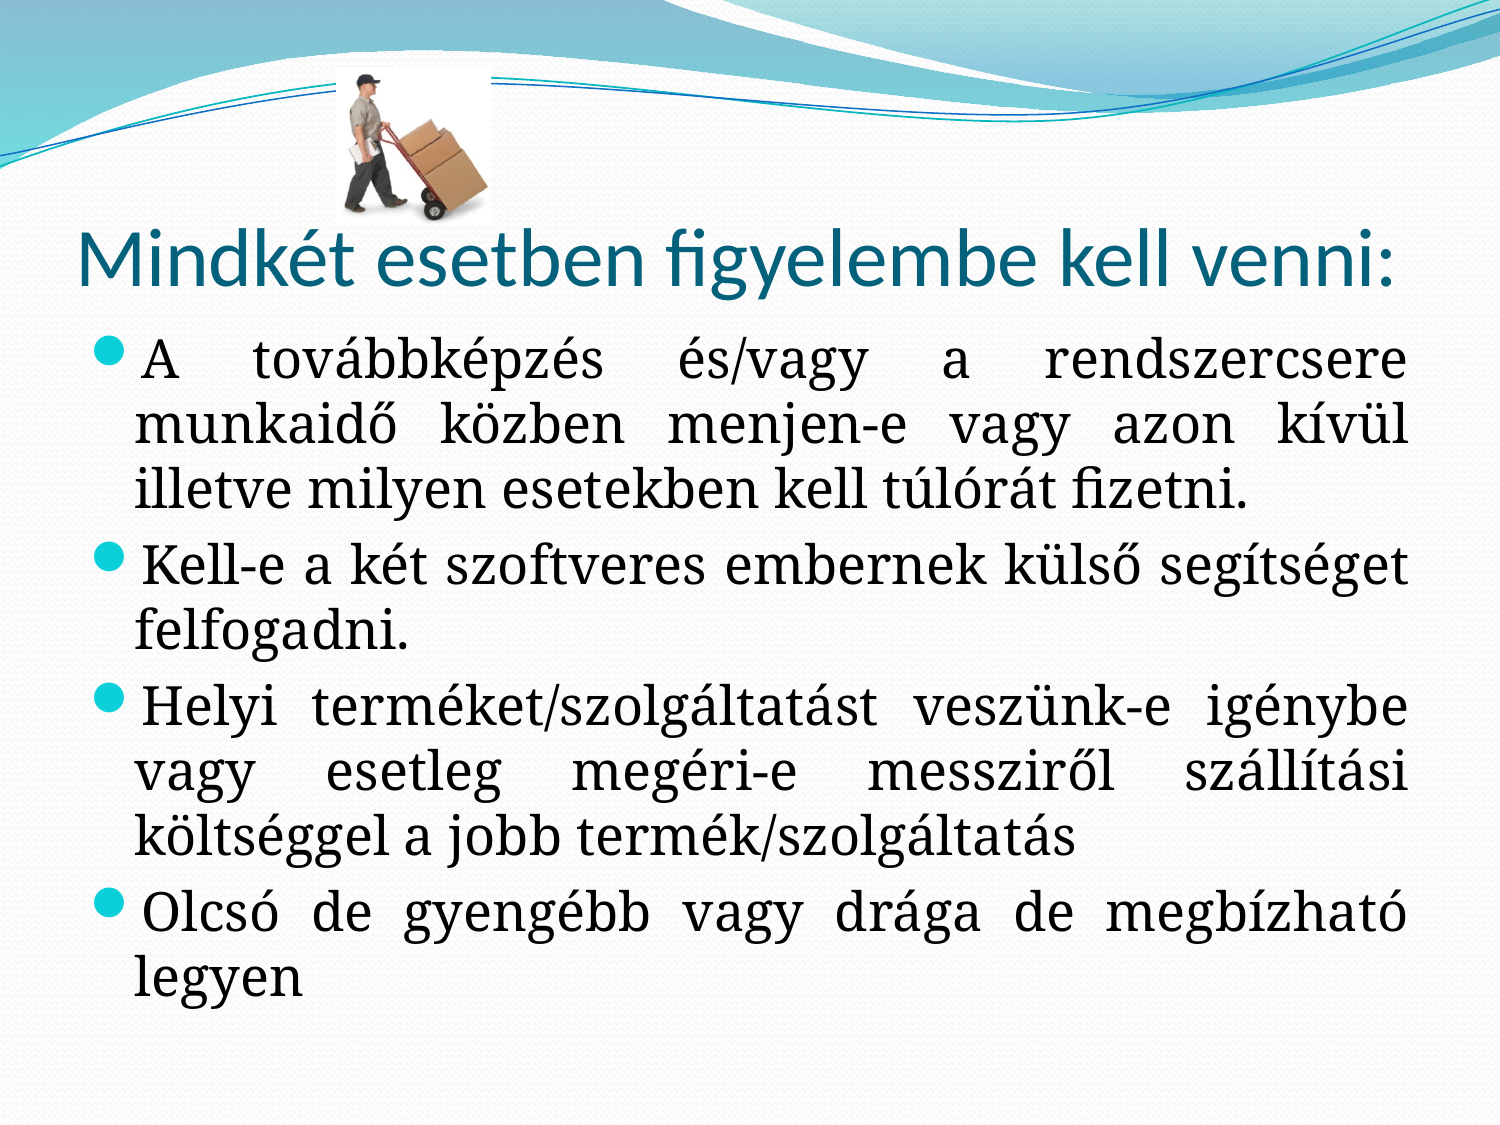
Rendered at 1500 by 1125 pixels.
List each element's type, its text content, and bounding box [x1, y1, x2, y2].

title Mindkét esetben figyelembe kell venni: [75, 115, 1425, 303]
list A továbbképzés és/vagy a rendszercsere munkaidő közben menjen-e vagy azon kívül illetve milyen esetekben kell túlórát fizetni. Kell-e a két szoftveres embernek külső segítséget felfogadni. Helyi terméket/szolgáltatást veszünk-e igénybe vagy esetleg megéri-e messziről szállítási költséggel a jobb termék/szolgáltatás Olcsó de gyengébb vagy drága de megbízható legyen [75, 317, 1425, 1038]
picture [336, 66, 491, 226]
